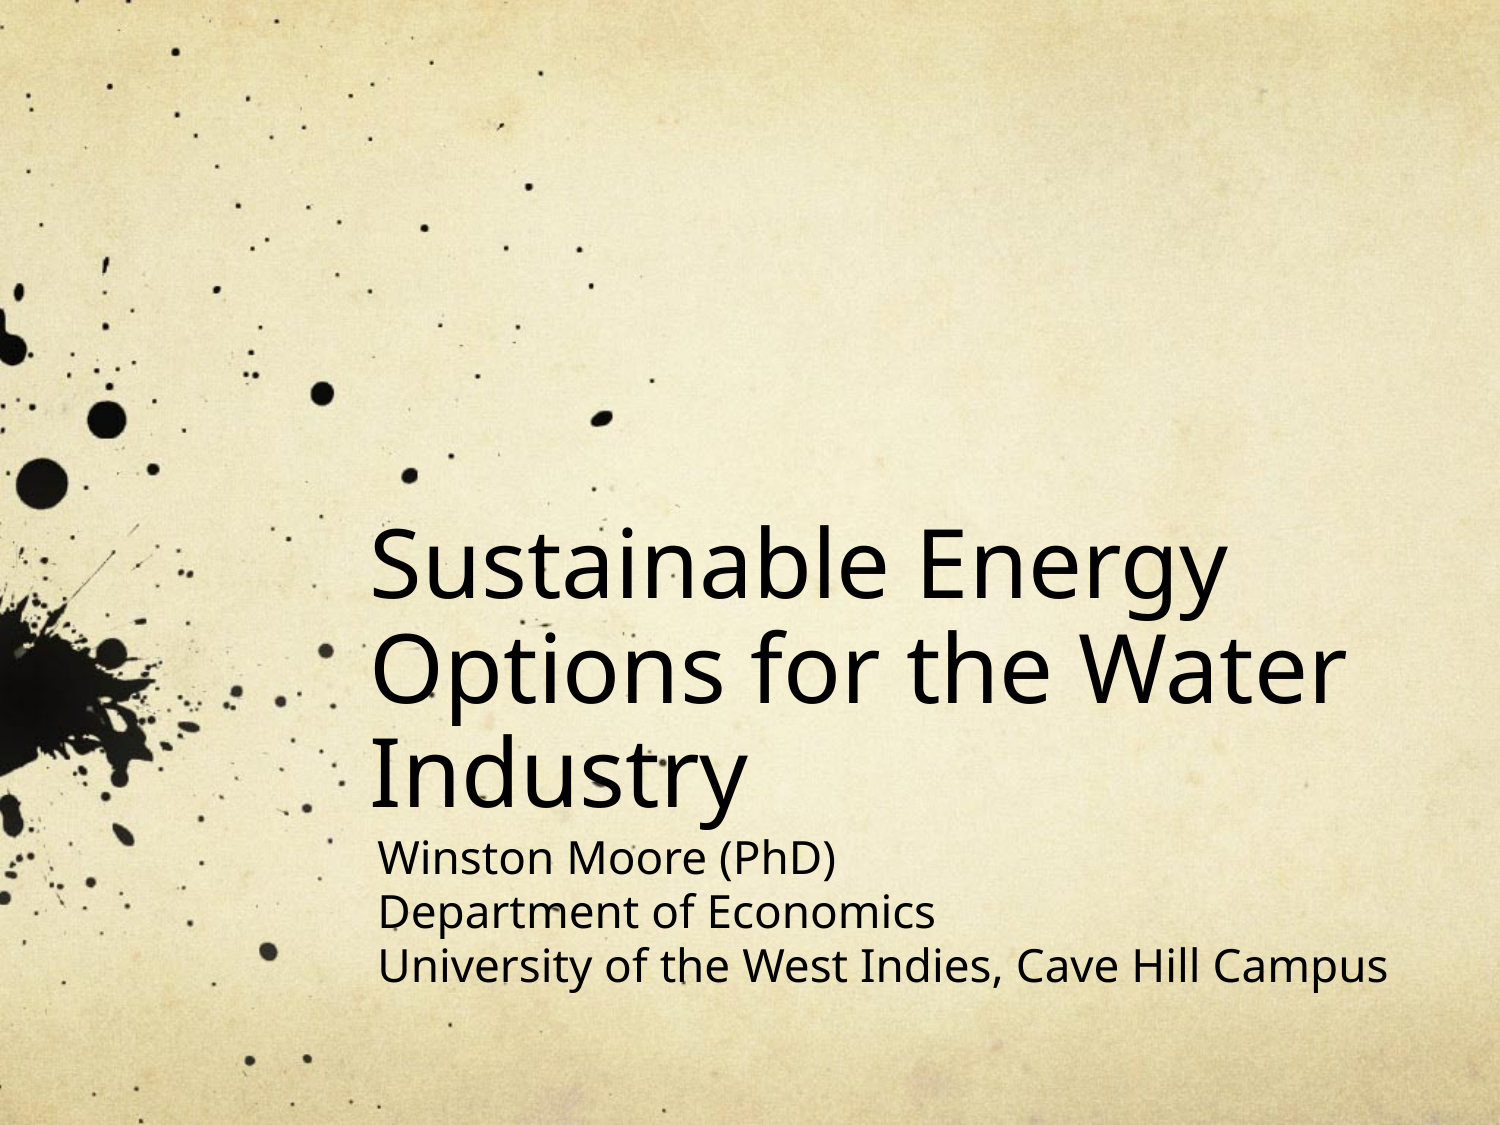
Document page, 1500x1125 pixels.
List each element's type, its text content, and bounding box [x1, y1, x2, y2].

title Sustainable Energy Options for the Water Industry [362, 512, 1425, 827]
picture [0, 0, 1500, 1125]
subtitle Winston Moore (PhD) Department of Economics University of the West Indies, Cave Hill Campus [362, 829, 1425, 1023]
